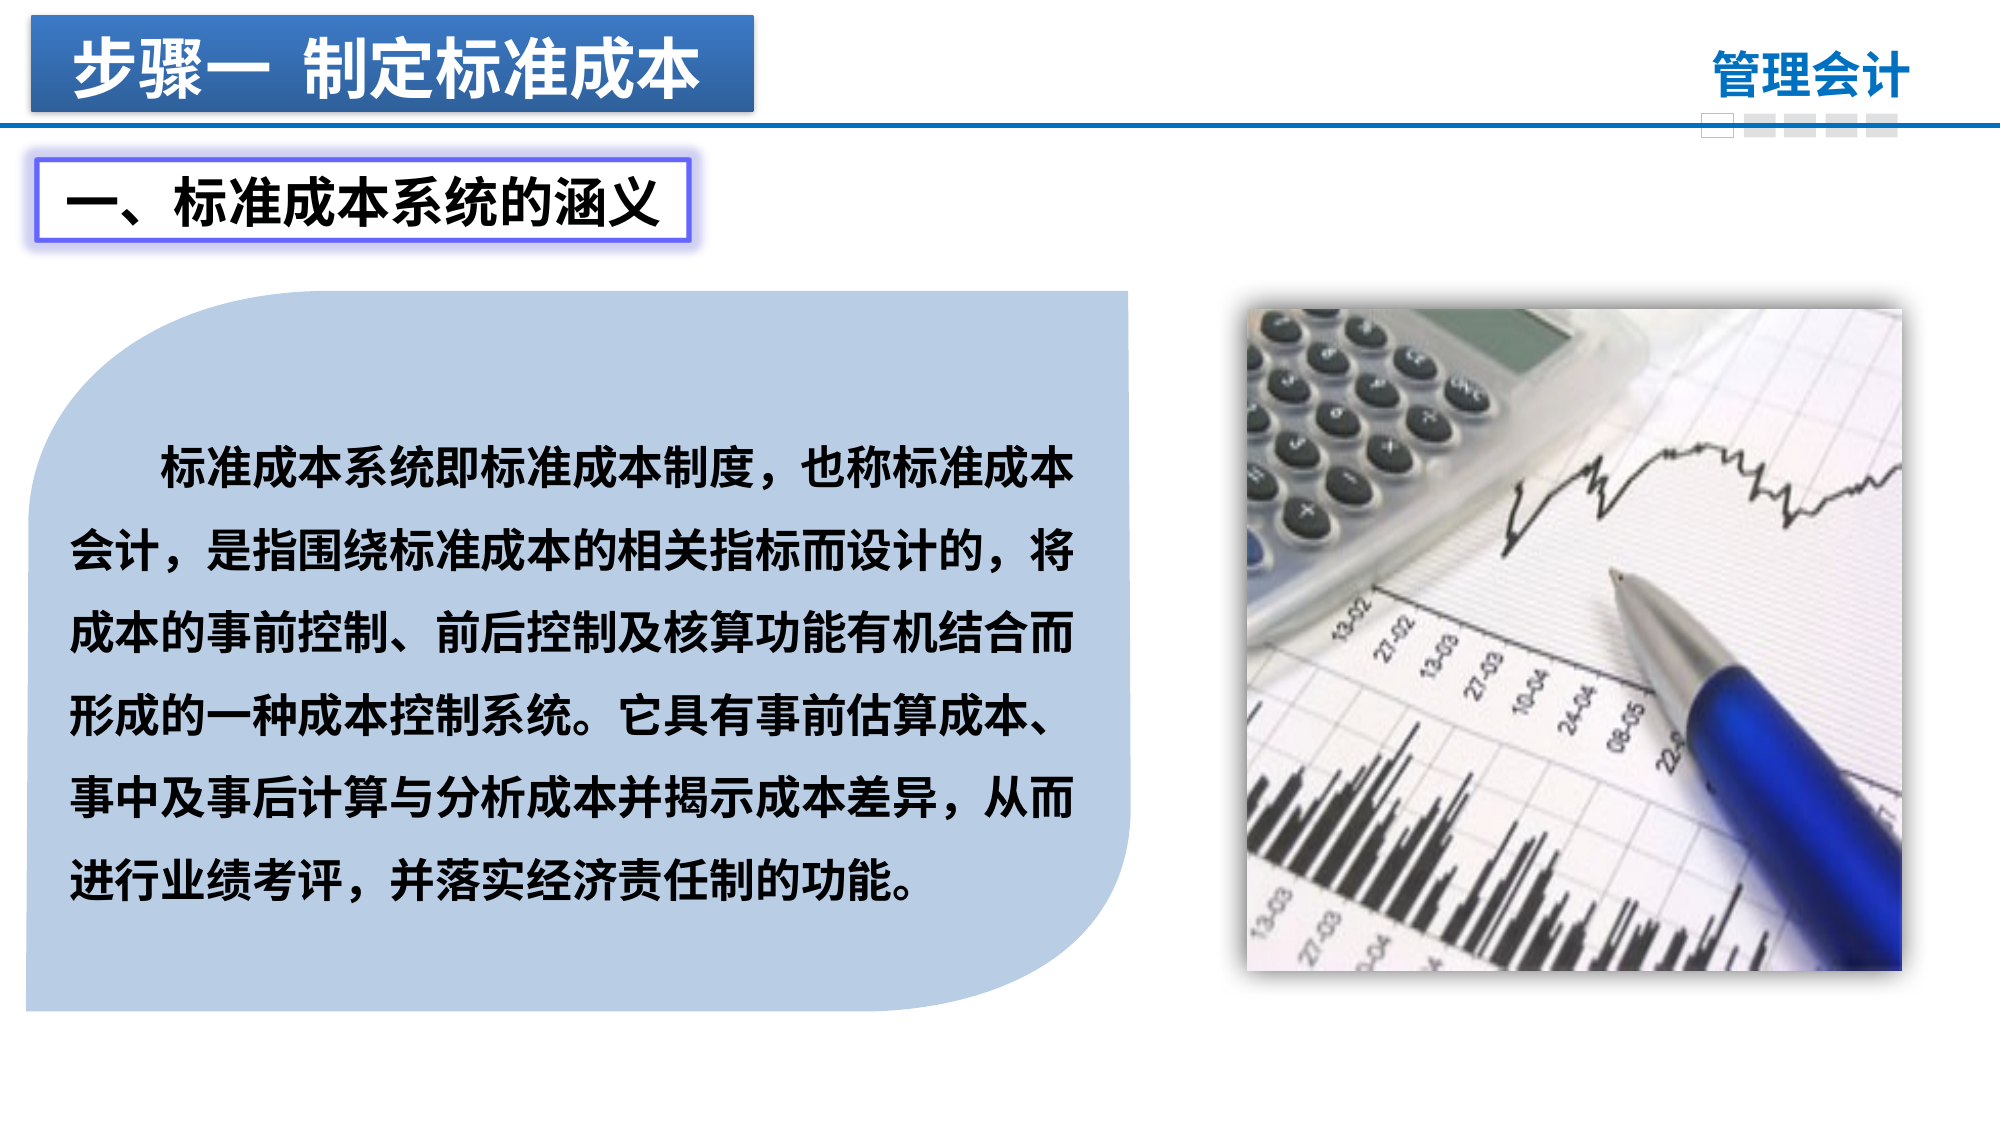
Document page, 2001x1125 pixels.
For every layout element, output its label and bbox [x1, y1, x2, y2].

text_box [25, 290, 1131, 1012]
text_box [7, 132, 719, 268]
picture [1246, 308, 1902, 971]
text_box [31, 14, 754, 117]
